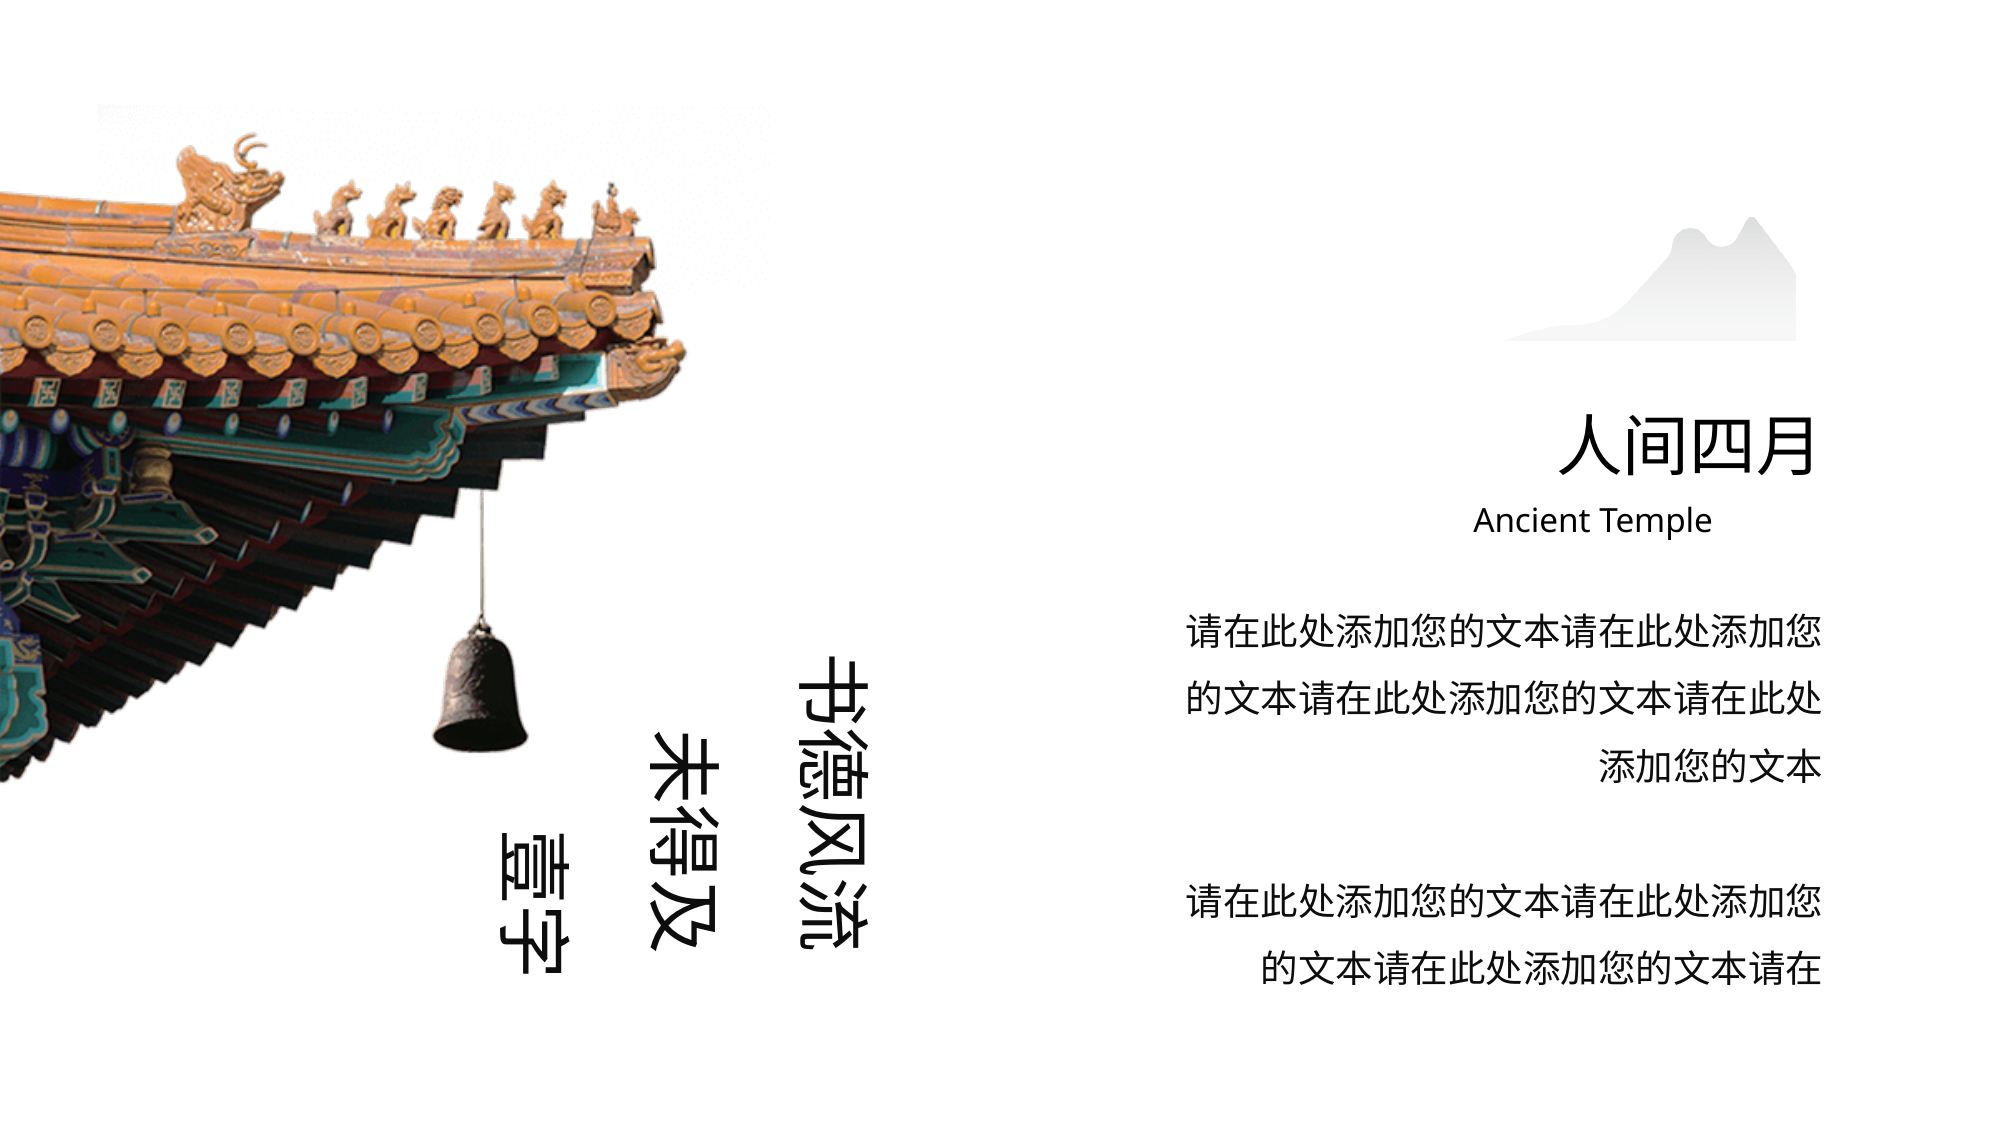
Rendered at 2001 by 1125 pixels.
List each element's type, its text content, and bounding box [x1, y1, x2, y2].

picture [1499, 217, 1796, 341]
text_box 人间四月 [1418, 396, 1838, 491]
text_box 书德风流 [774, 644, 896, 1002]
text_box 请在此处添加您的文本请在此处添加您的文本请在此处添加您的文本请在此处添加您的文本 请在此处添加您的文本请在此处添加您的文本请在此处添加您的文本请在 [1161, 577, 1838, 998]
text_box 壹字 [475, 848, 597, 1002]
text_box 未得及 [625, 848, 747, 1002]
text_box Ancient Temple [1458, 492, 1822, 547]
picture [0, 104, 775, 848]
